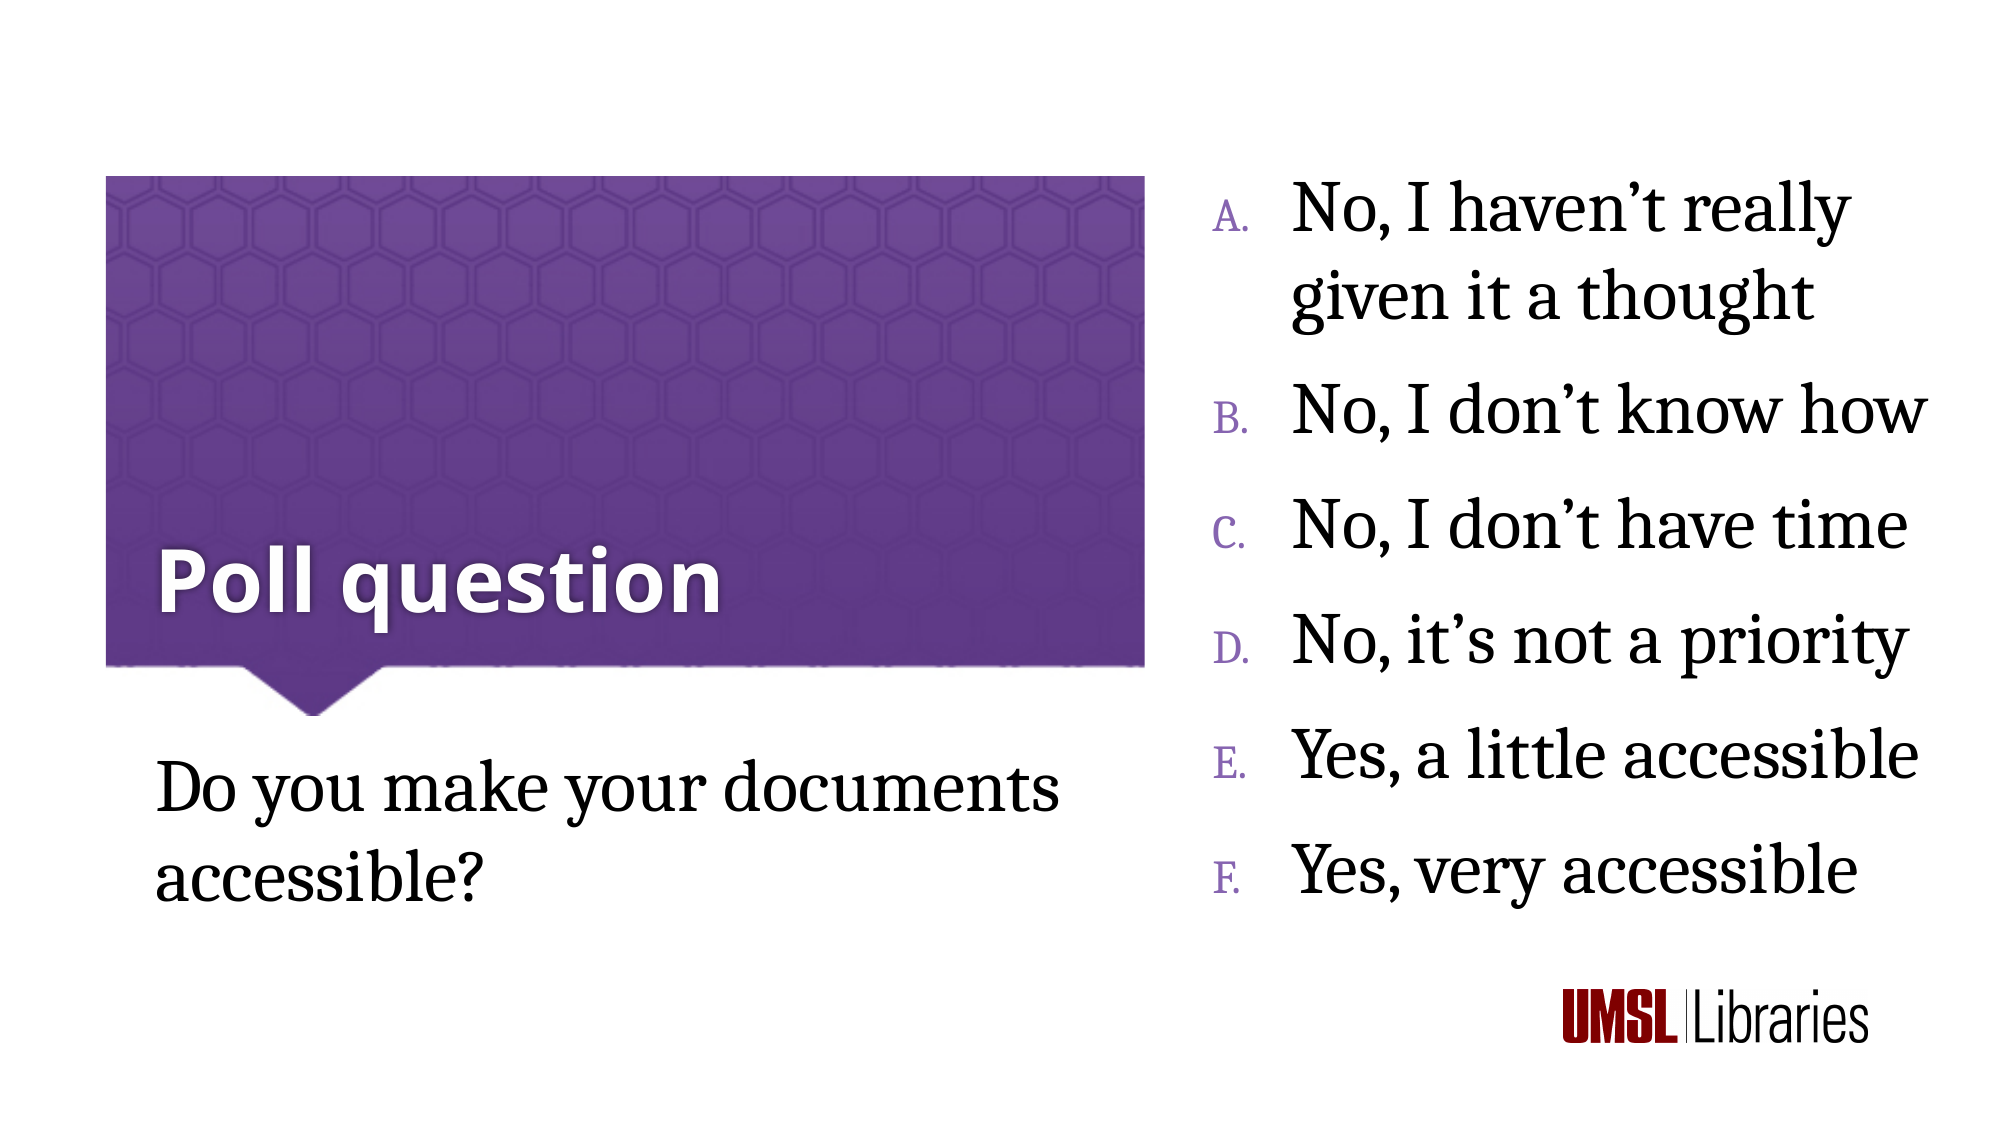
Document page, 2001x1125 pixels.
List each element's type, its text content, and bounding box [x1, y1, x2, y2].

picture [105, 176, 1145, 716]
title Poll question [139, 203, 1107, 638]
picture [1563, 989, 1868, 1043]
list No, I haven’t really given it a thought No, I don’t know how No, I don’t have time No, it’s not a priority Yes, a little accessible Yes, very accessible [1197, 149, 1950, 947]
list Do you make your documents accessible? [139, 728, 1107, 1029]
